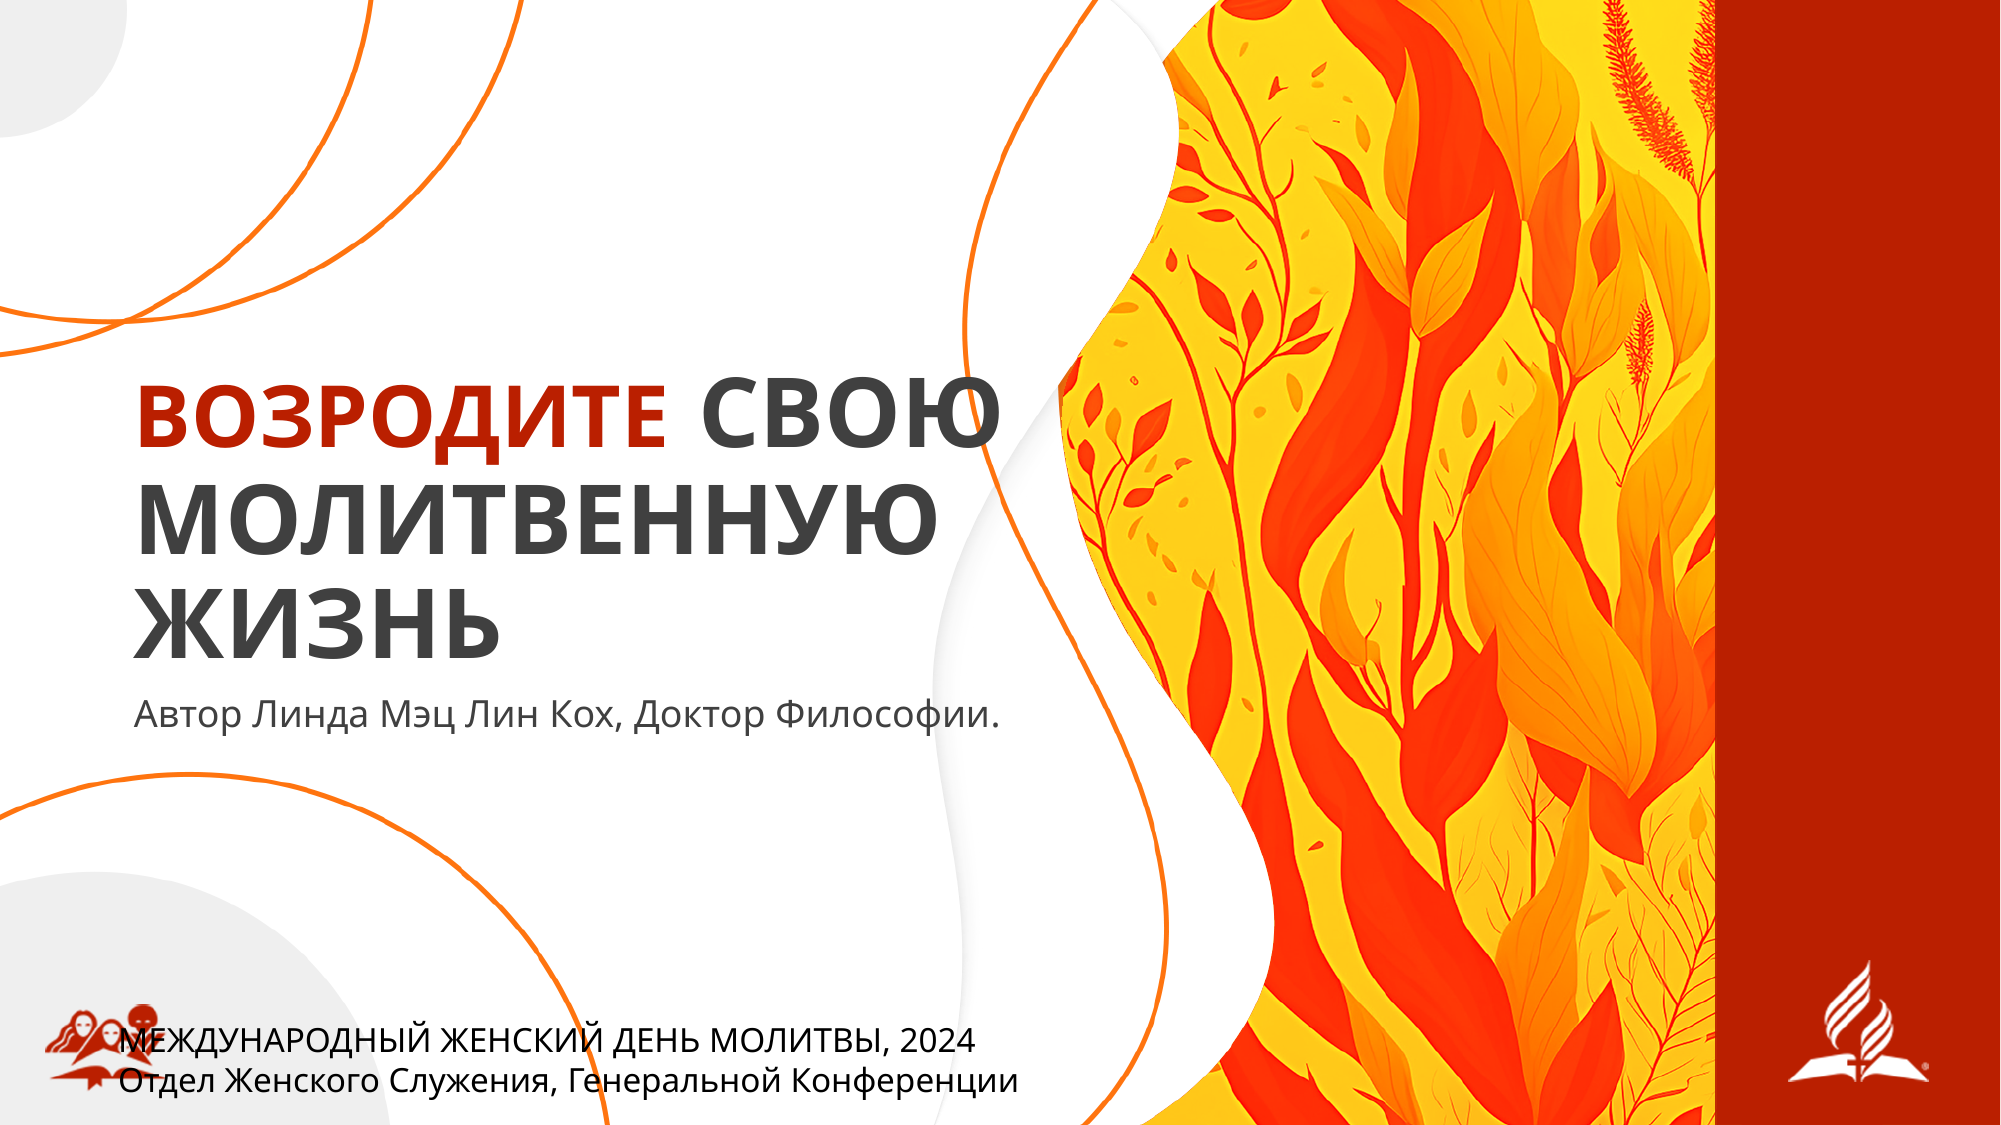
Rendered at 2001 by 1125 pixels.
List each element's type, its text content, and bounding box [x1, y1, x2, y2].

text_box МЕЖДУНАРОДНЫЙ ЖЕНСКИЙ ДЕНЬ МОЛИТВЫ, 2024 Отдел Женского Служения, Генеральной Конференции [103, 1011, 1036, 1106]
picture [0, 0, 2001, 1125]
subtitle Автор Линда Мэц Лин Кох, Доктор Философии. [118, 687, 1042, 959]
title ВОЗРОДИТЕ СВОЮ МОЛИТВЕННУЮ ЖИЗНЬ [118, 295, 1042, 687]
